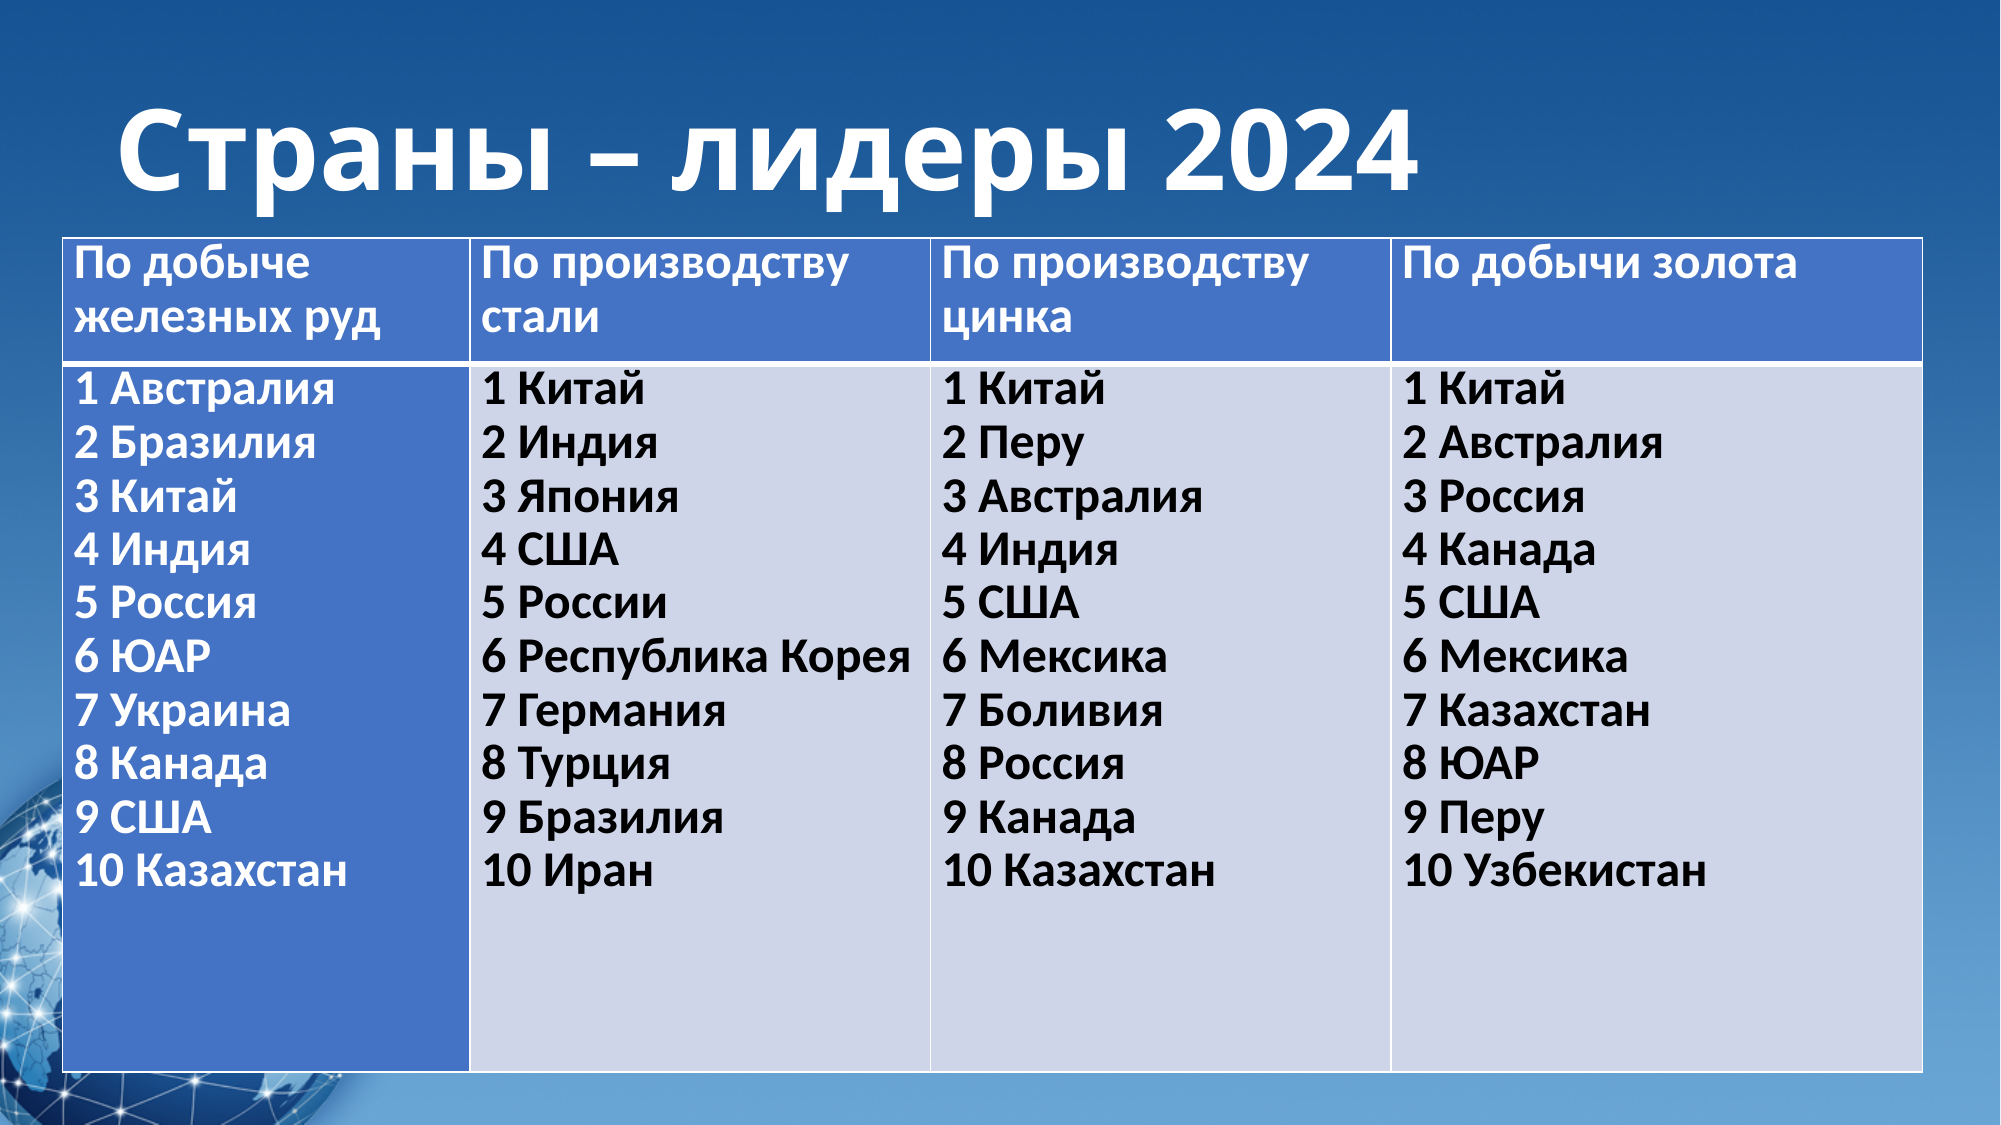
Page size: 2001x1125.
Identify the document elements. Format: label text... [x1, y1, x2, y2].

title Страны – лидеры 2024 [99, 45, 1863, 237]
table_cell 1 Китай 2 Австралия 3 Россия 4 Канада 5 США 6 Мексика 7 Казахстан 8 ЮАР 9 Перу 10 Узбекистан [1392, 367, 1922, 1071]
table_cell 1 Китай 2 Индия 3 Япония 4 США 5 России 6 Республика Корея 7 Германия 8 Турция 9 Бразилия 10 Иран [471, 367, 930, 1071]
table_header По производству стали [471, 239, 930, 361]
table_cell 1 Китай 2 Перу 3 Австралия 4 Индия 5 США 6 Мексика 7 Боливия 8 Россия 9 Канада 10 Казахстан [931, 367, 1390, 1071]
table_header По производству цинка [931, 239, 1390, 361]
picture [0, 0, 2001, 1125]
table_cell 1 Австралия 2 Бразилия 3 Китай 4 Индия 5 Россия 6 ЮАР 7 Украина 8 Канада 9 США 10 Казахстан [63, 367, 469, 1071]
table_header По добычи золота [1392, 239, 1922, 361]
table_header По добыче железных руд [63, 239, 469, 361]
